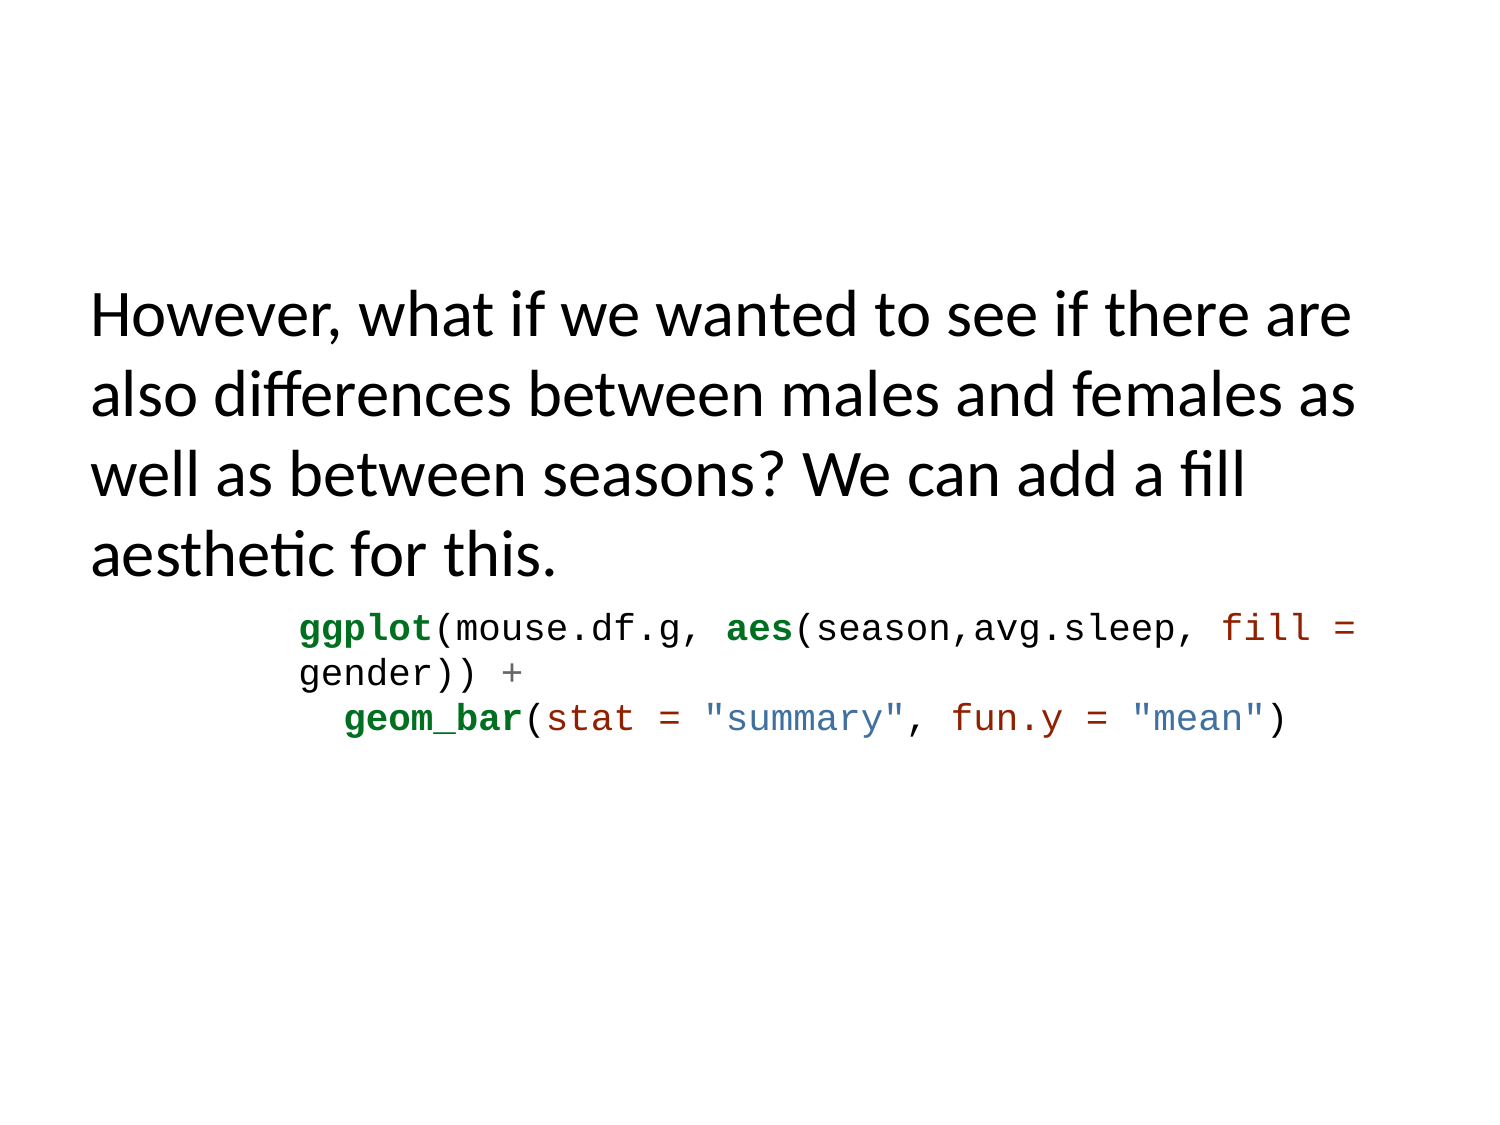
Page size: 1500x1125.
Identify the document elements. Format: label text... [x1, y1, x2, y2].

list However, what if we wanted to see if there are also differences between males and females as well as between seasons? We can add a fill aesthetic for this. ggplot(mouse.df.g, aes(season,avg.sleep, fill = gender)) + geom_bar(stat = "summary", fun.y = "mean") [75, 262, 1425, 1005]
